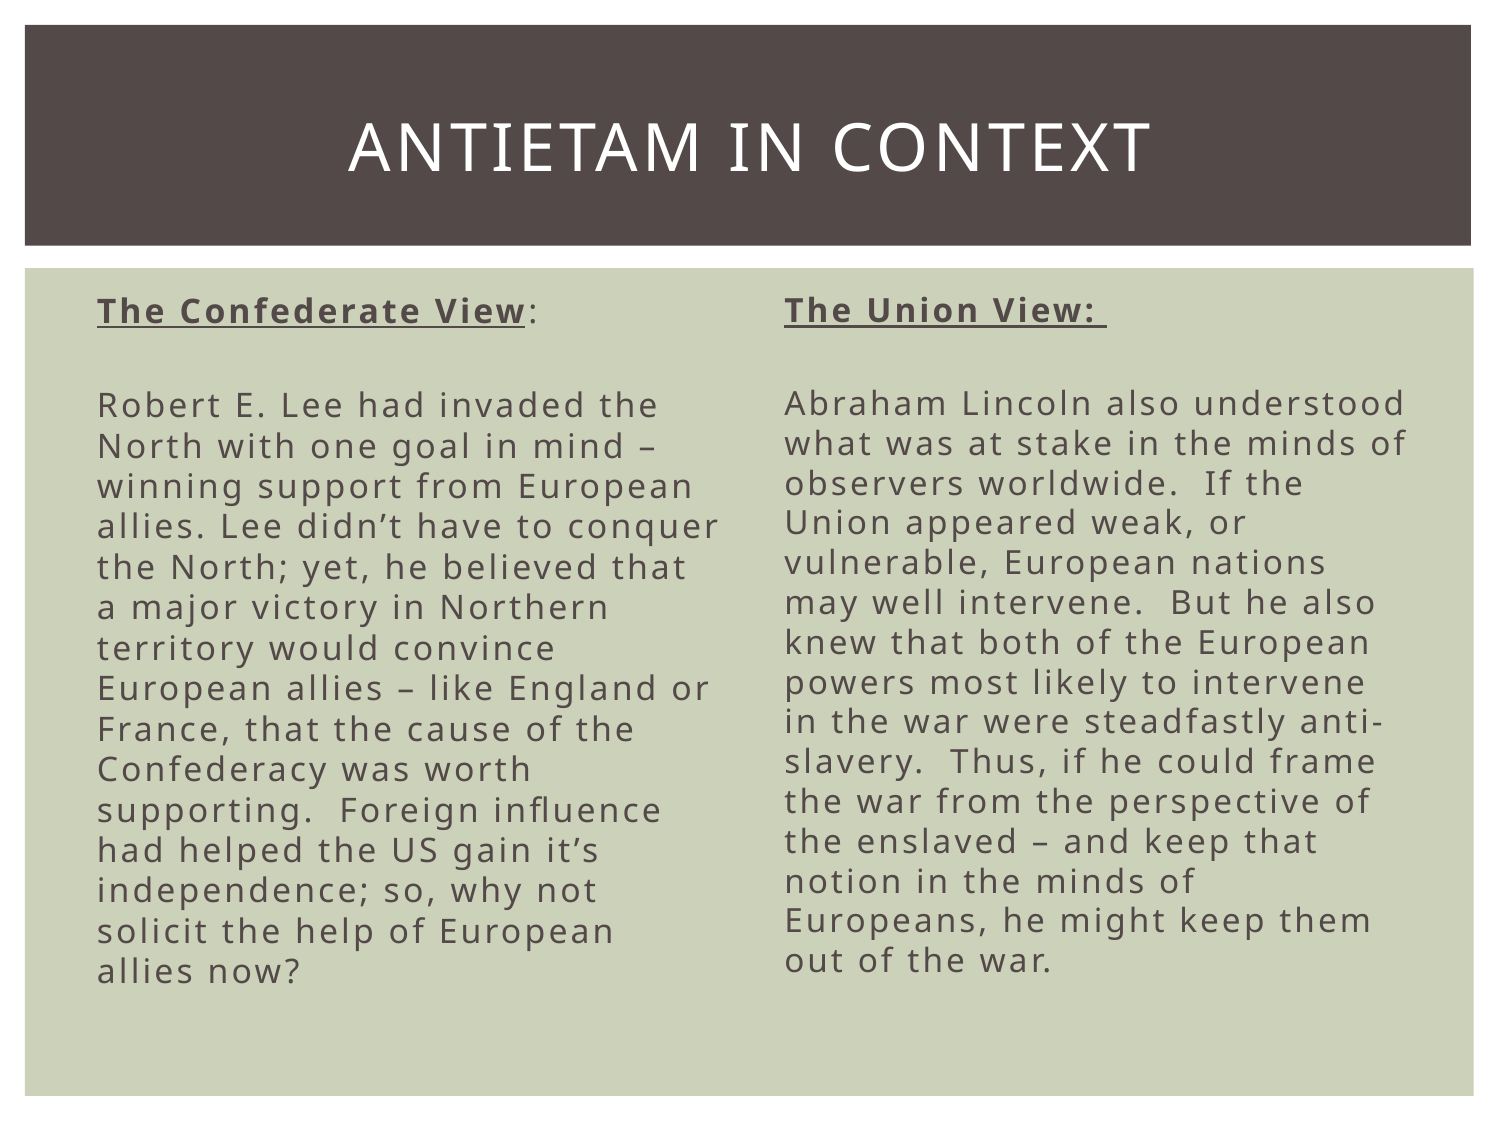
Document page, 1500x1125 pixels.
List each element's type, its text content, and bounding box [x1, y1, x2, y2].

list The Confederate View: Robert E. Lee had invaded the North with one goal in mind – winning support from European allies. Lee didn’t have to conquer the North; yet, he believed that a major victory in Northern territory would convince European allies – like England or France, that the cause of the Confederacy was worth supporting. Foreign influence had helped the US gain it’s independence; so, why not solicit the help of European allies now? [75, 281, 738, 1005]
title Antietam in context [62, 58, 1438, 232]
list The Union View: Abraham Lincoln also understood what was at stake in the minds of observers worldwide. If the Union appeared weak, or vulnerable, European nations may well intervene. But he also knew that both of the European powers most likely to intervene in the war were steadfastly anti-slavery. Thus, if he could frame the war from the perspective of the enslaved – and keep that notion in the minds of Europeans, he might keep them out of the war. [762, 281, 1425, 1005]
